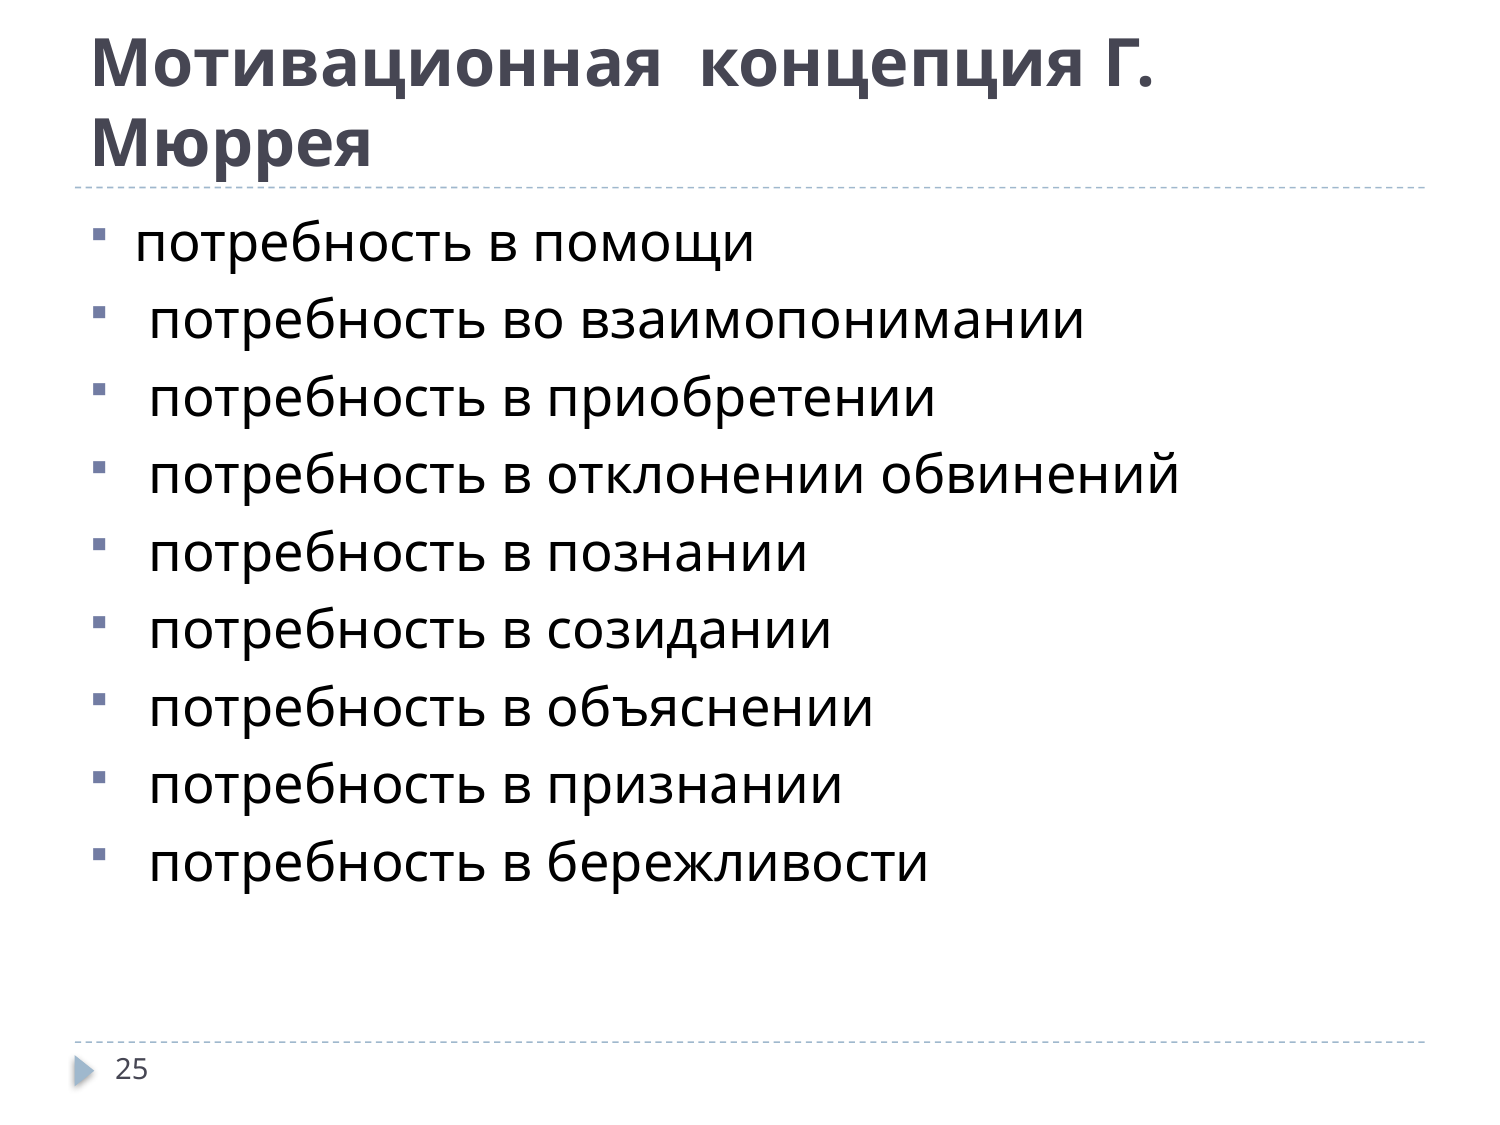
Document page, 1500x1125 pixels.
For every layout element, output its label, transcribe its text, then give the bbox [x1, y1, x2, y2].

slide_number 25 [100, 1042, 426, 1103]
list потребность в помощи потребность во взаимопонимании потребность в приобретении потребность в отклонении обвинений потребность в познании потребность в созидании потребность в объяснении потребность в признании потребность в бережливости [75, 200, 1425, 1010]
title Мотивационная концепция Г. Мюррея [75, 24, 1425, 188]
